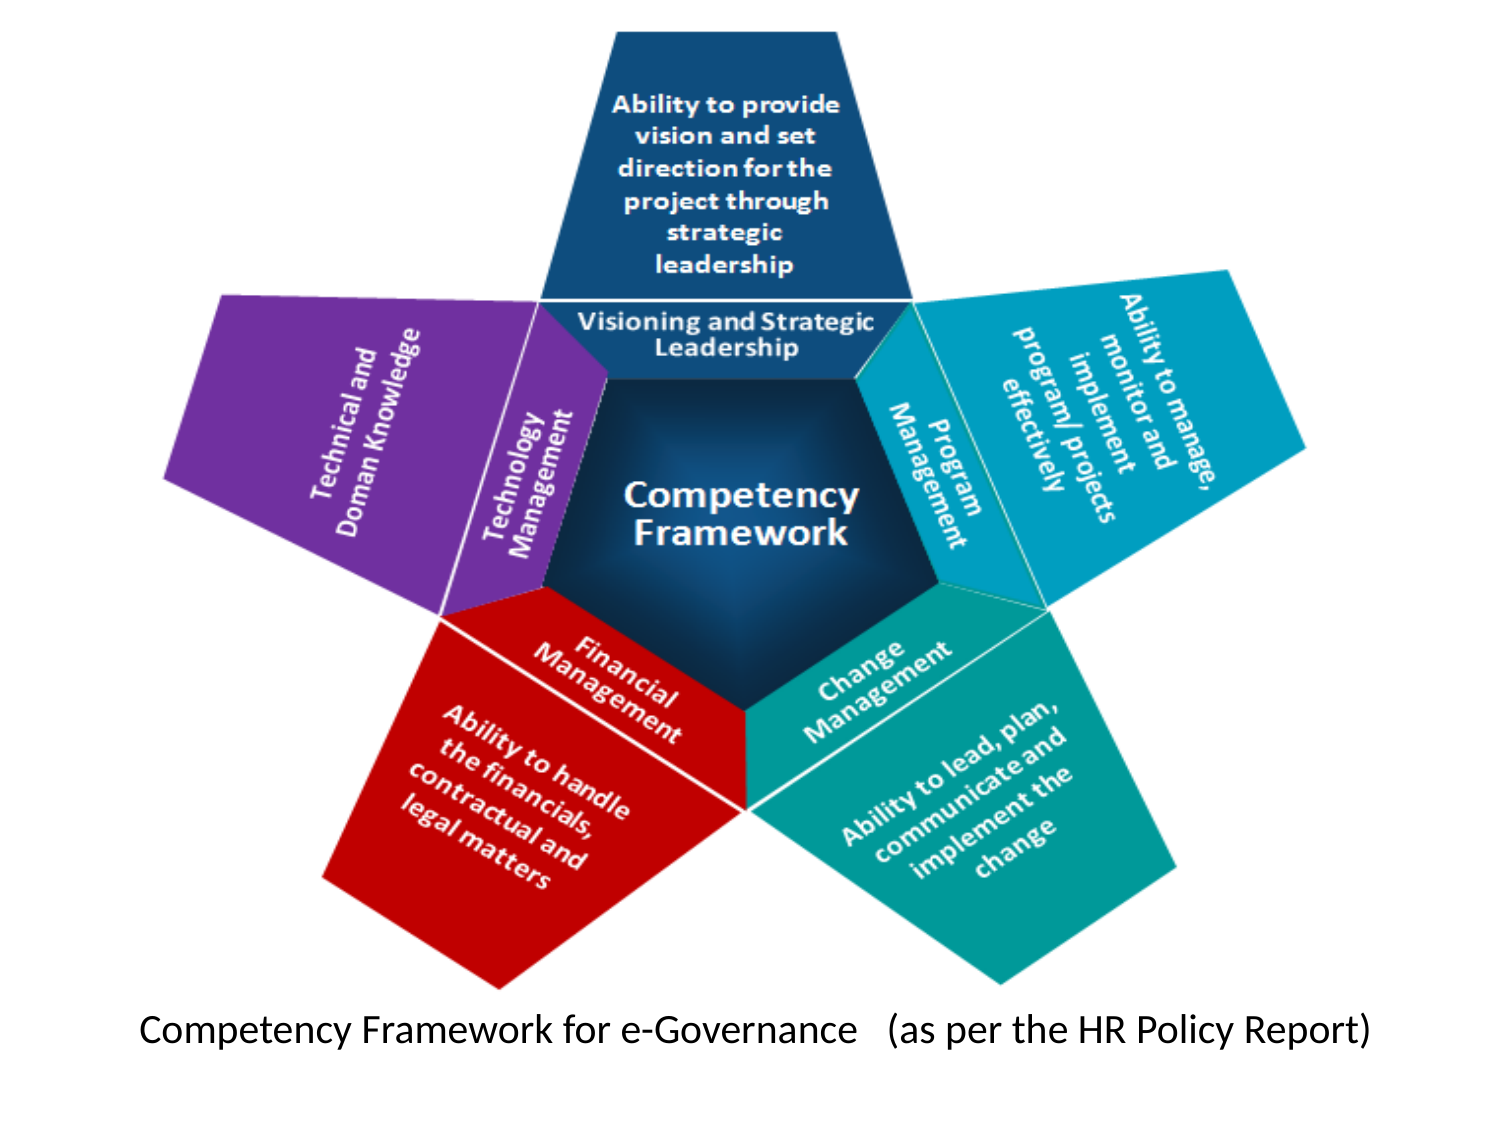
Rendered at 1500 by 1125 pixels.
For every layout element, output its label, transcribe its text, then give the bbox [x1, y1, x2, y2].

text_box Competency Framework for e-Governance (as per the HR Policy Report) [124, 994, 1416, 1060]
picture [151, 26, 1321, 995]
